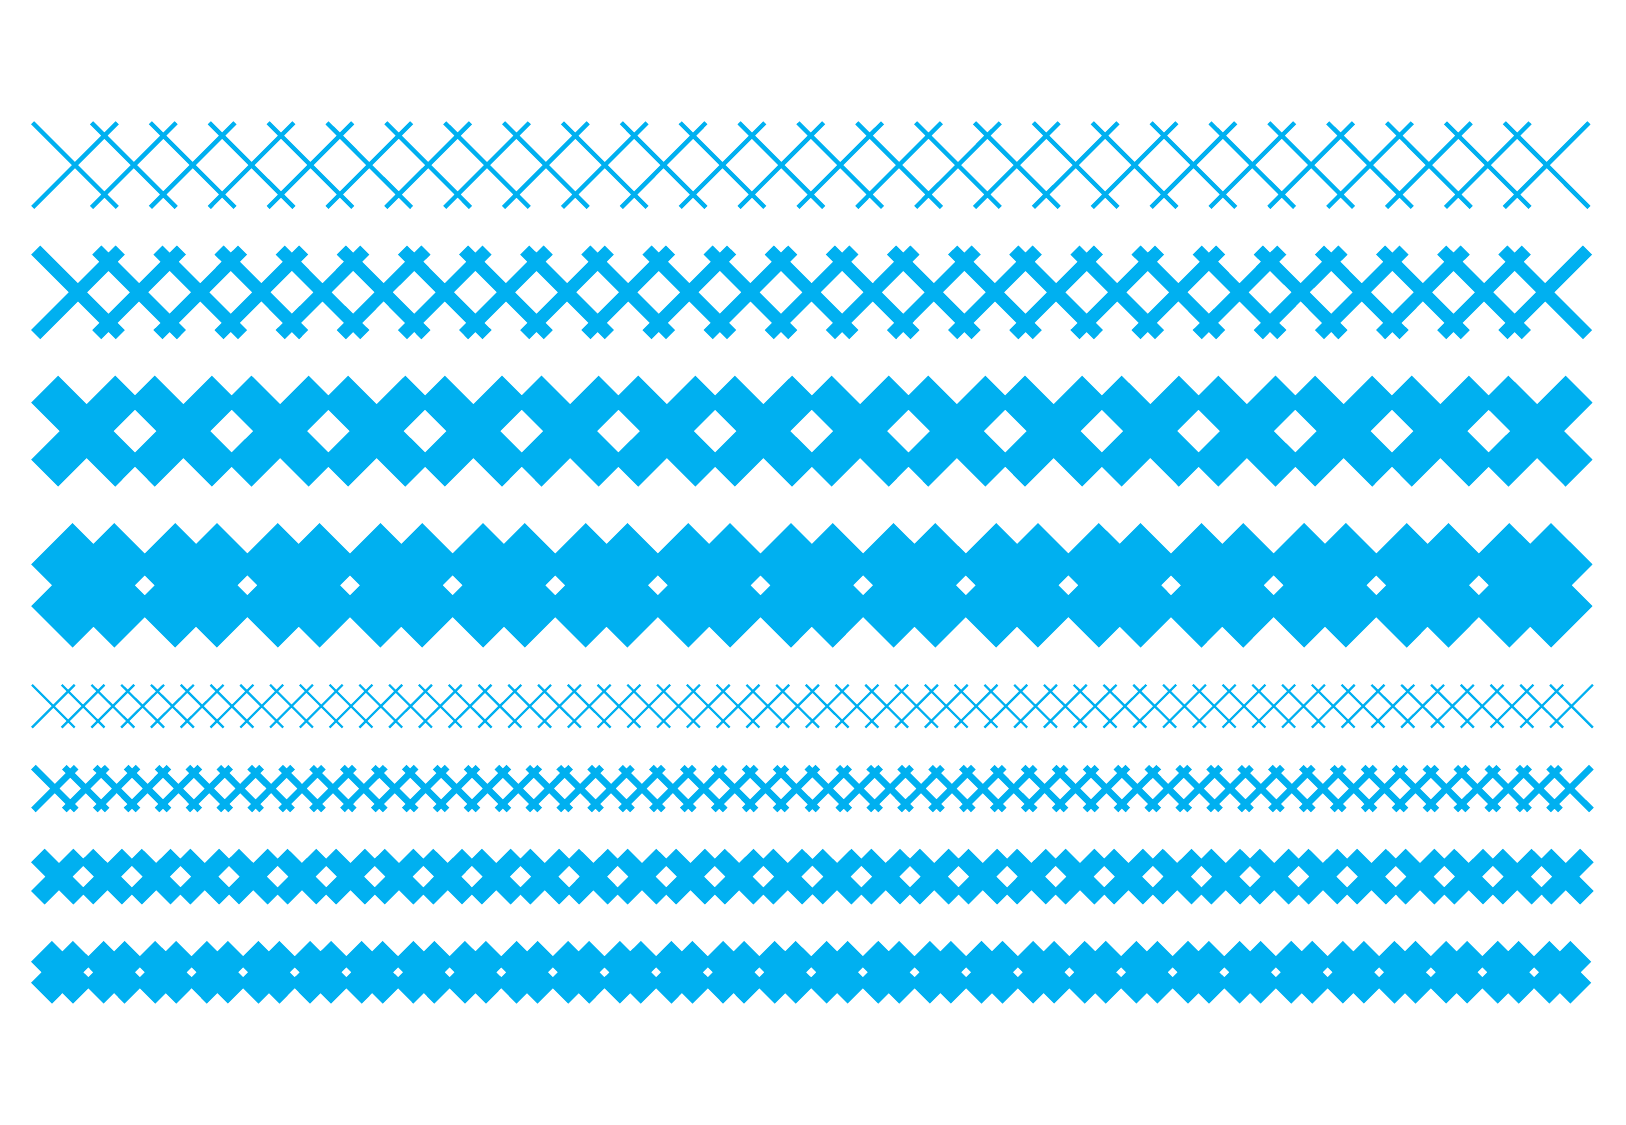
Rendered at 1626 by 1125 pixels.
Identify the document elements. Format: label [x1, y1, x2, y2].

text_box [29, 244, 1594, 341]
text_box [29, 682, 1596, 730]
text_box [29, 374, 1594, 489]
text_box [29, 763, 1596, 814]
text_box [29, 119, 1592, 211]
text_box [29, 521, 1594, 650]
text_box [29, 847, 1596, 906]
text_box [29, 939, 1593, 1006]
